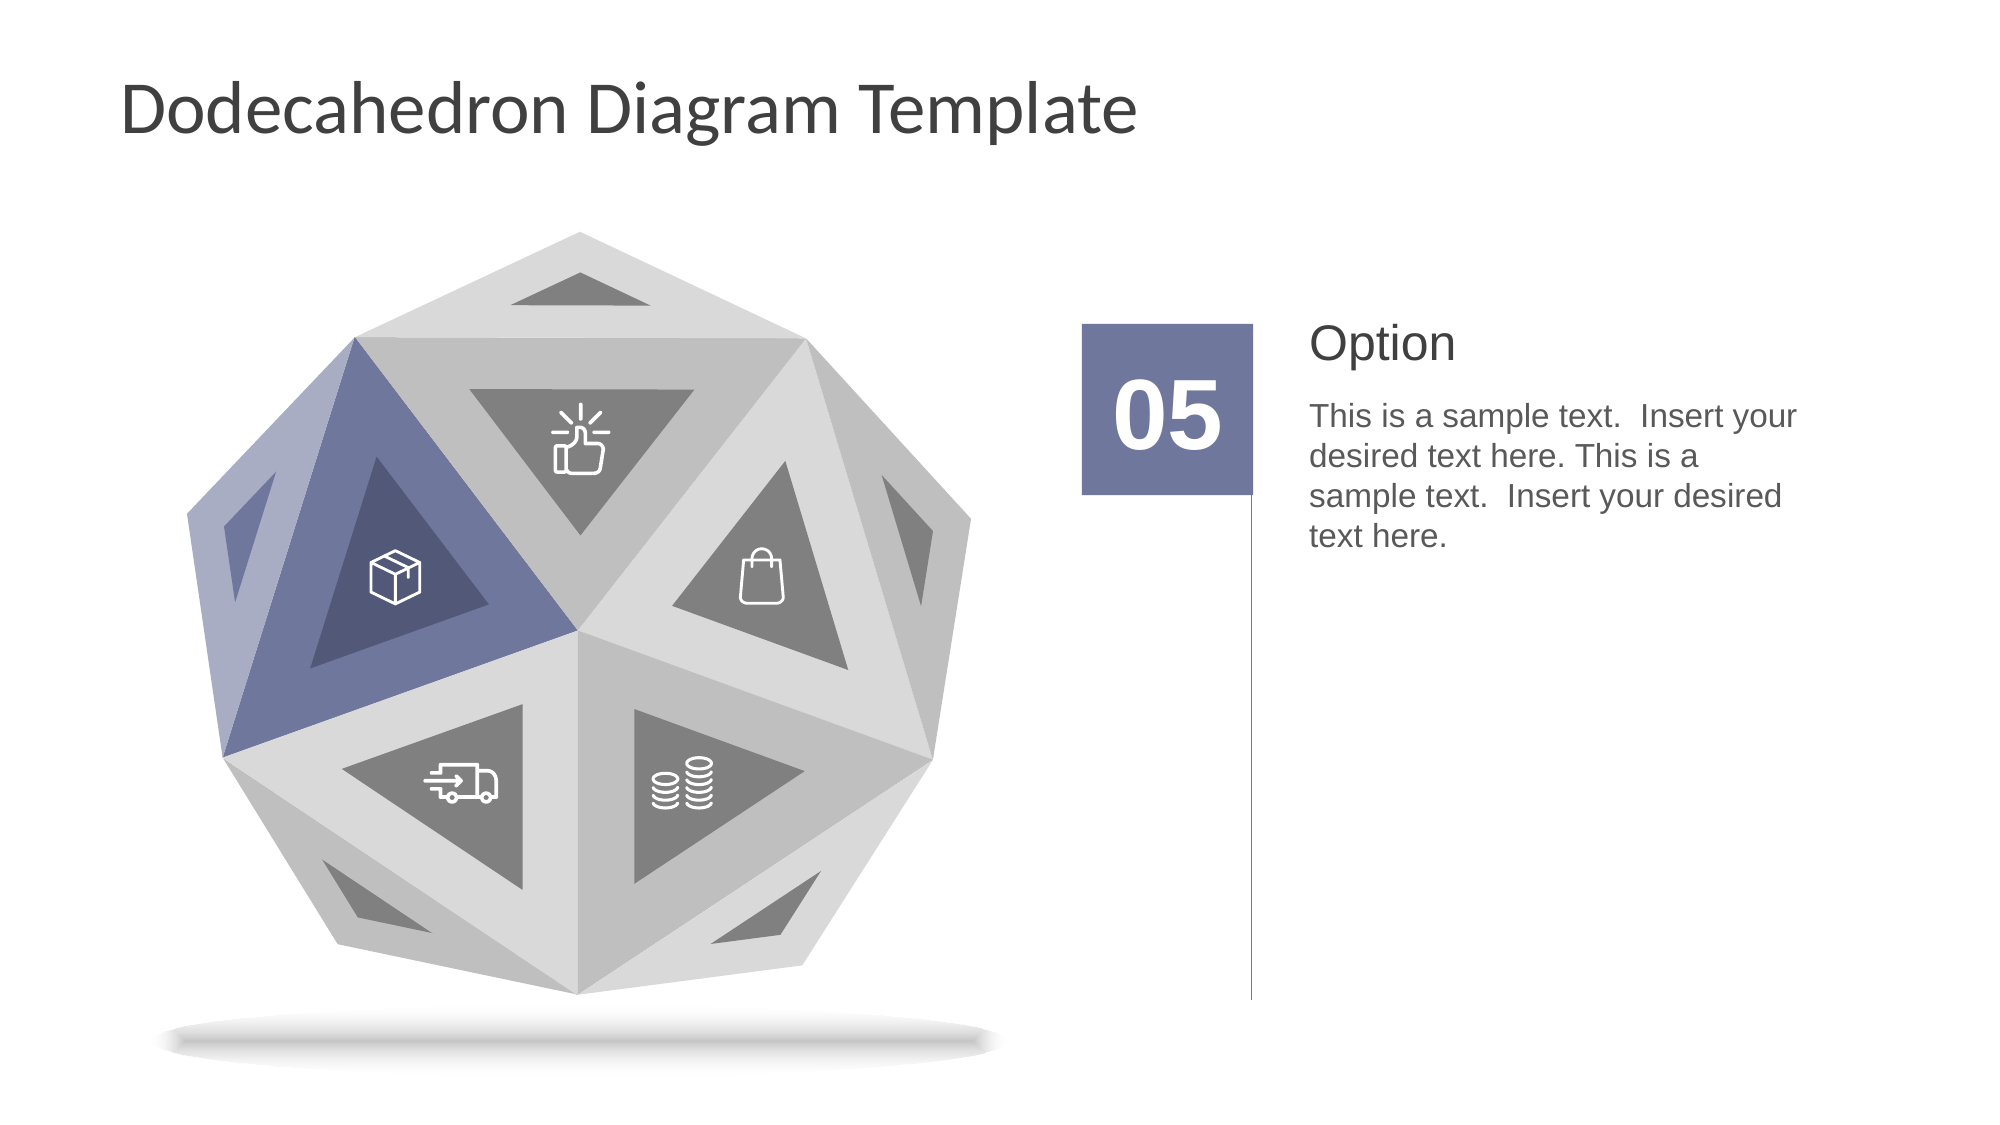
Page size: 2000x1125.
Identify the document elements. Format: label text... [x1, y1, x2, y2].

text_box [550, 402, 611, 476]
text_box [186, 231, 972, 996]
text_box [423, 762, 499, 804]
text_box [149, 1004, 1009, 1077]
title Dodecahedron Diagram Template [99, 45, 1900, 162]
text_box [651, 755, 714, 810]
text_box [1081, 302, 1816, 1000]
